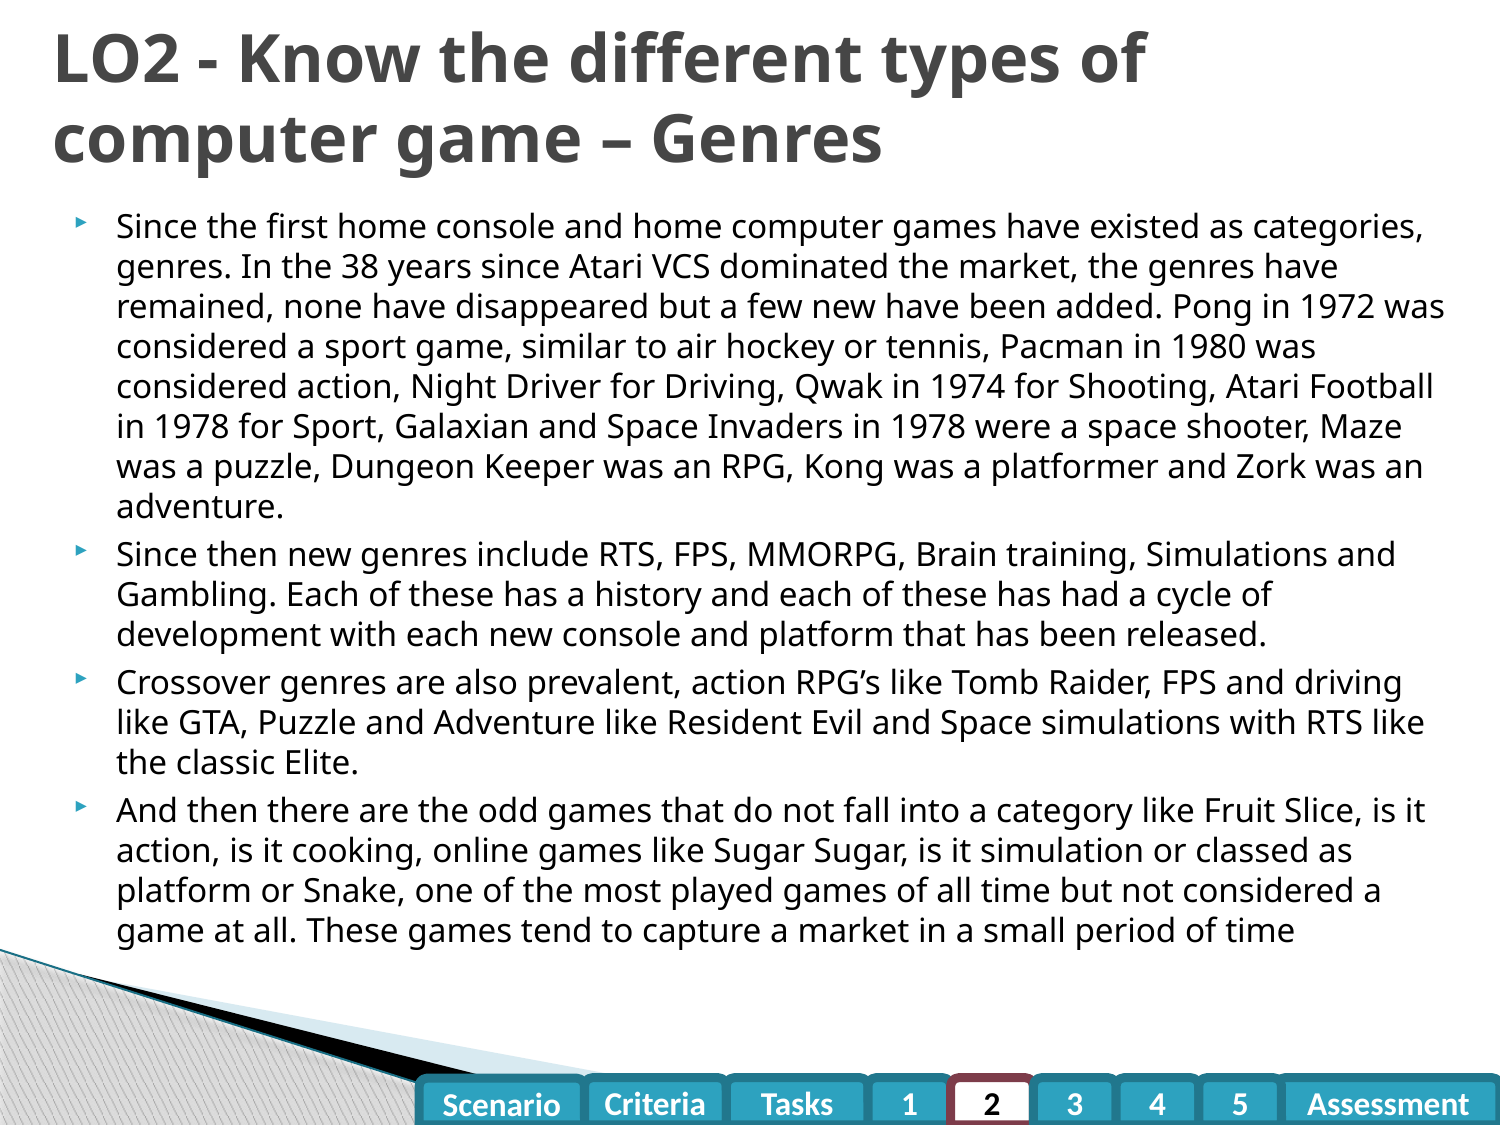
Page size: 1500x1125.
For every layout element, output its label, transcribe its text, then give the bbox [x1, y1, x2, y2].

list Since the first home console and home computer games have existed as categories, genres. In the 38 years since Atari VCS dominated the market, the genres have remained, none have disappeared but a few new have been added. Pong in 1972 was considered a sport game, similar to air hockey or tennis, Pacman in 1980 was considered action, Night Driver for Driving, Qwak in 1974 for Shooting, Atari Football in 1978 for Sport, Galaxian and Space Invaders in 1978 were a space shooter, Maze was a puzzle, Dungeon Keeper was an RPG, Kong was a platformer and Zork was an adventure. Since then new genres include RTS, FPS, MMORPG, Brain training, Simulations and Gambling. Each of these has a history and each of these has had a cycle of development with each new console and platform that has been released. Crossover genres are also prevalent, action RPG’s like Tomb Raider, FPS and driving like GTA, Puzzle and Adventure like Resident Evil and Space simulations with RTS like the classic Elite. And then there are the odd games that do not fall into a category like Fruit Slice, is it action, is it cooking, online games like Sugar Sugar, is it simulation or classed as platform or Snake, one of the most played games of all time but not considered a game at all. These games tend to capture a market in a small period of time [41, 198, 1471, 1024]
text_box 1 [863, 1073, 951, 1125]
text_box 3 [1028, 1073, 1116, 1125]
text_box 5 [1194, 1073, 1287, 1125]
text_box Criteria [580, 1073, 726, 1125]
text_box Scenario [414, 1073, 584, 1125]
text_box 4 [1111, 1073, 1199, 1125]
text_box Assessment [1280, 1073, 1500, 1125]
title LO2 - Know the different types of computer game – Genres [37, 19, 1471, 173]
text_box Tasks [721, 1073, 868, 1125]
text_box 2 [946, 1073, 1033, 1125]
